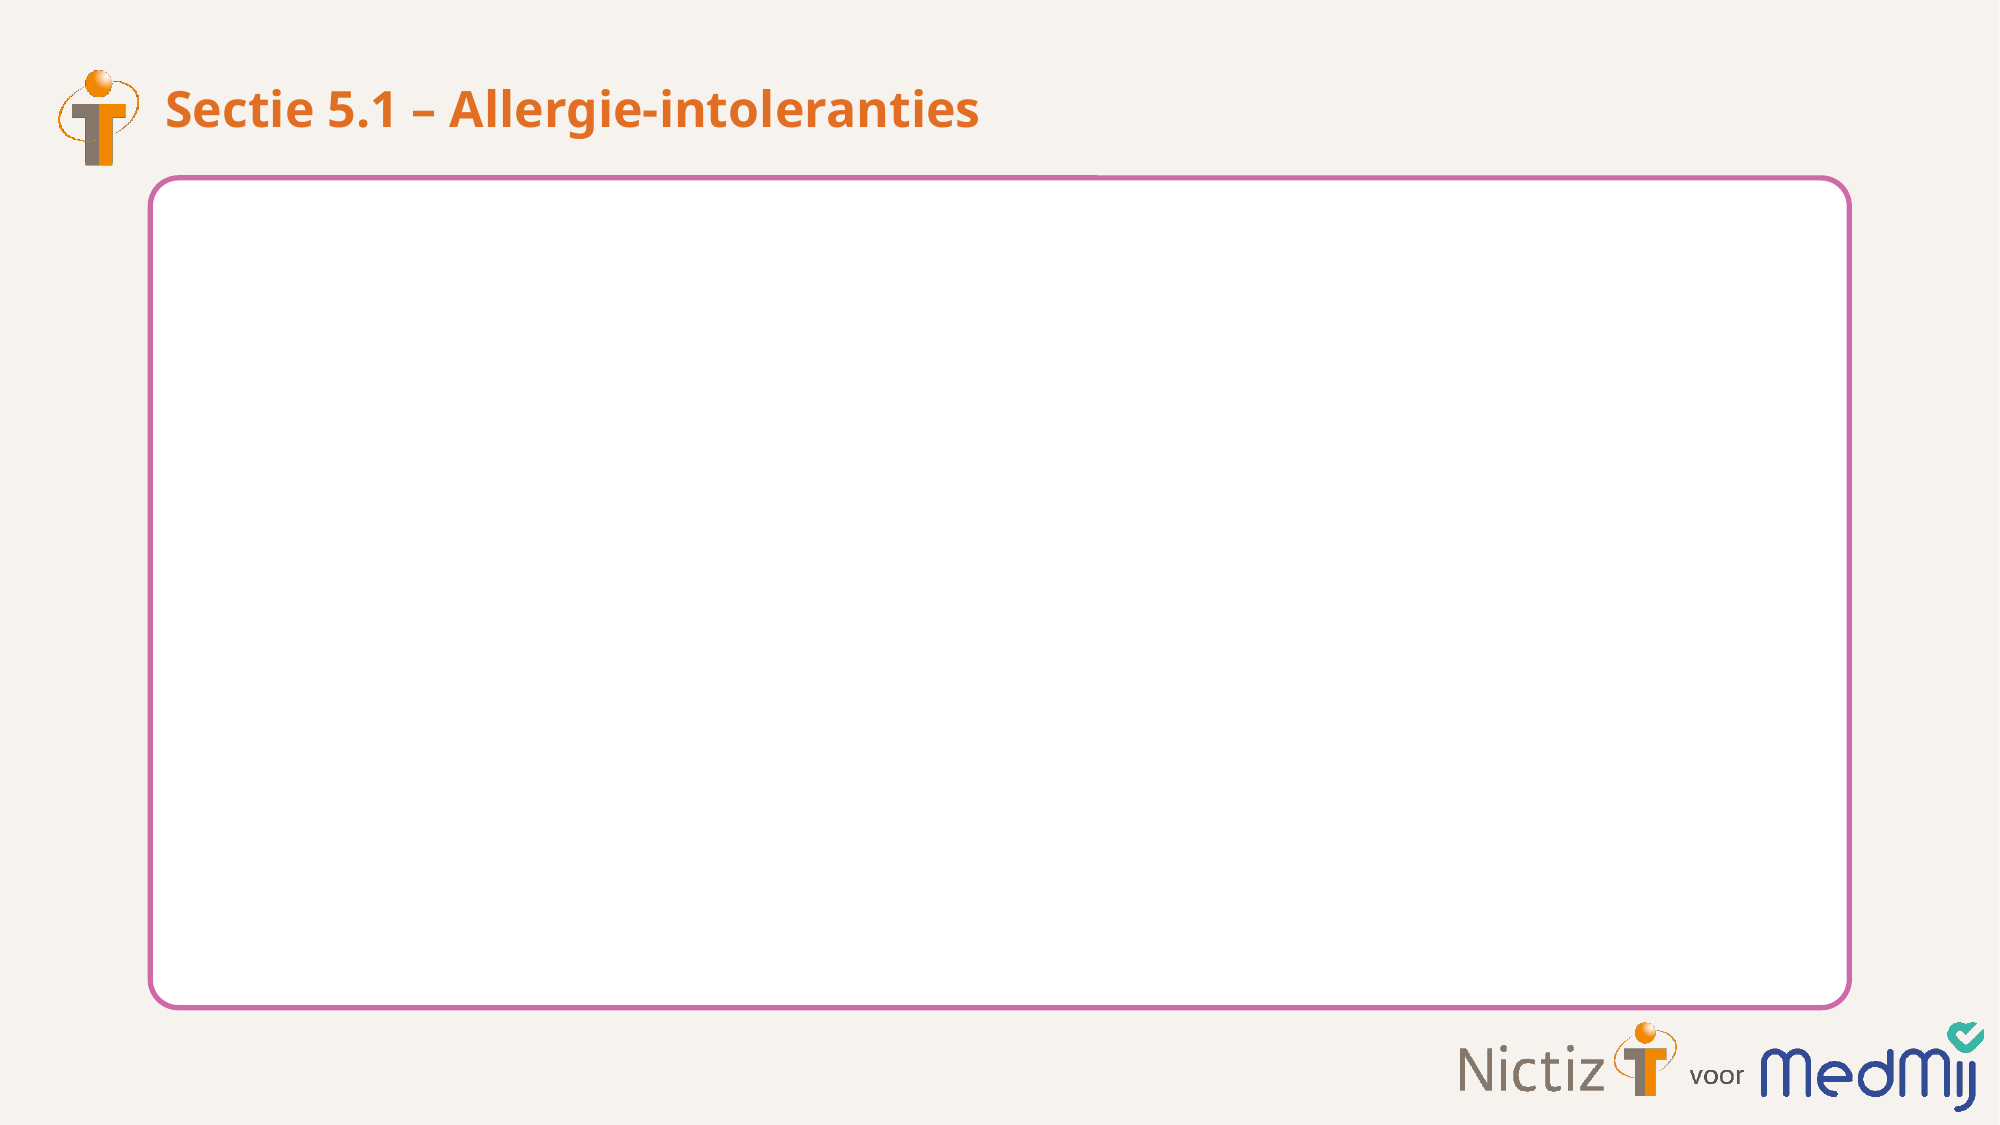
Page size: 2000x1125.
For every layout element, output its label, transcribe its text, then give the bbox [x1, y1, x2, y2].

picture [1457, 1019, 1988, 1113]
title Sectie 5.1 – Allergie-intoleranties [150, 76, 1850, 165]
picture [50, 66, 151, 187]
